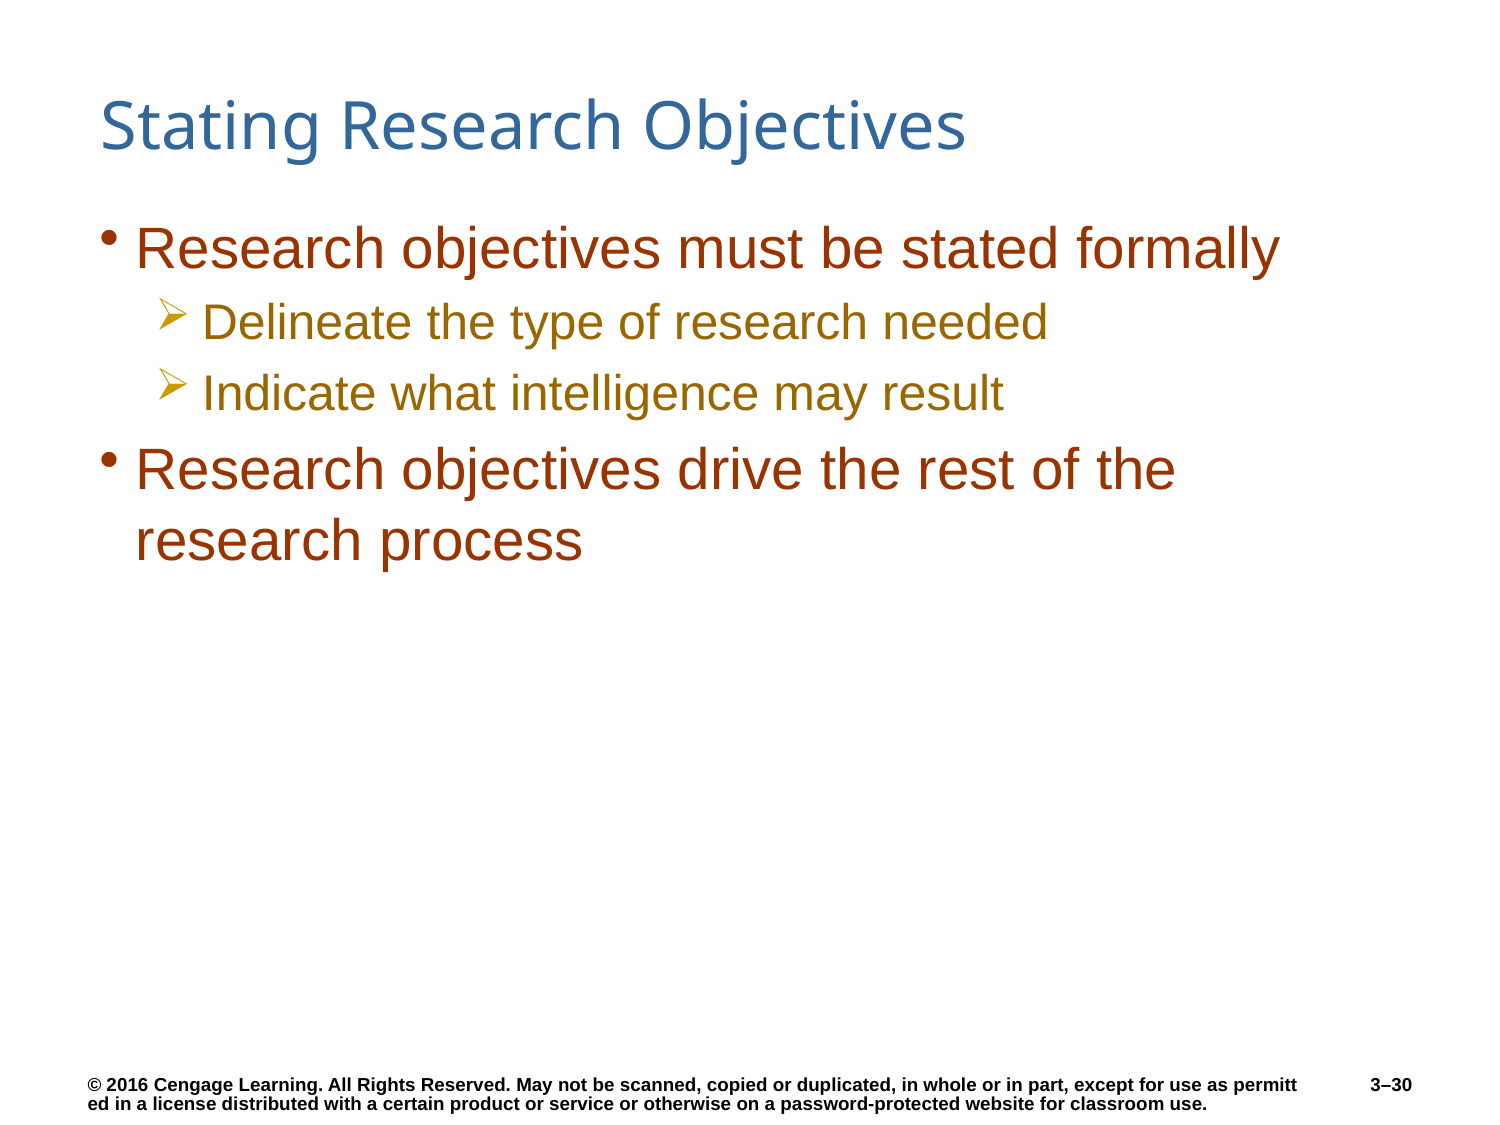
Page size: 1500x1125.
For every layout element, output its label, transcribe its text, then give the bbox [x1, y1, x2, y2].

title Stating Research Objectives [85, 75, 1411, 171]
footer © 2016 Cengage Learning. All Rights Reserved. May not be scanned, copied or duplicated, in whole or in part, except for use as permitted in a license distributed with a certain product or service or otherwise on a password-protected website for classroom use. [87, 1057, 1050, 1103]
list Research objectives must be stated formally Delineate the type of research needed Indicate what intelligence may result Research objectives drive the rest of the research process [84, 202, 1414, 1013]
slide_number 3–30 [1050, 1042, 1413, 1103]
